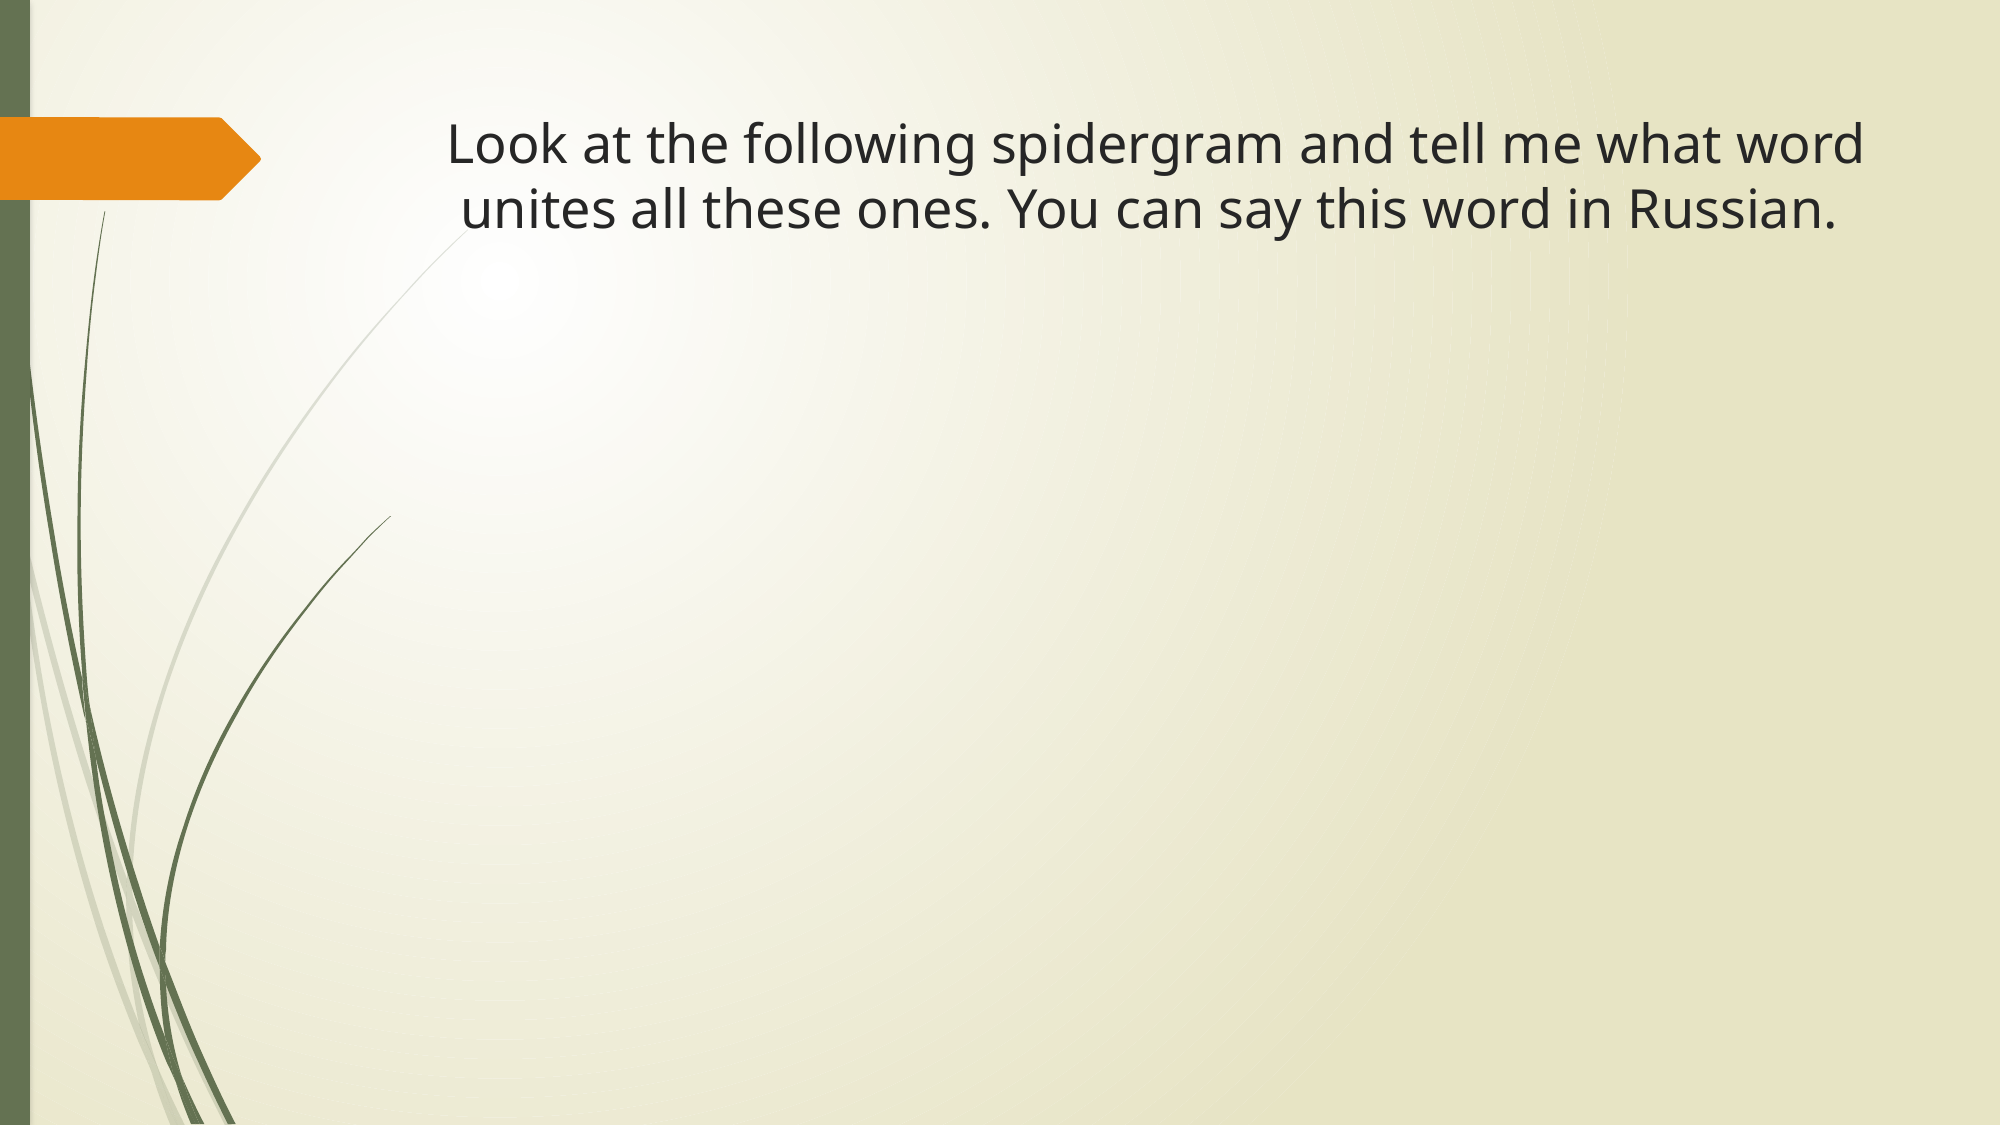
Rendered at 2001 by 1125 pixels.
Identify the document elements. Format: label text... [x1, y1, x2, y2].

title Look at the following spidergram and tell me what word unites all these ones. You can say this word in Russian. [425, 102, 1888, 313]
